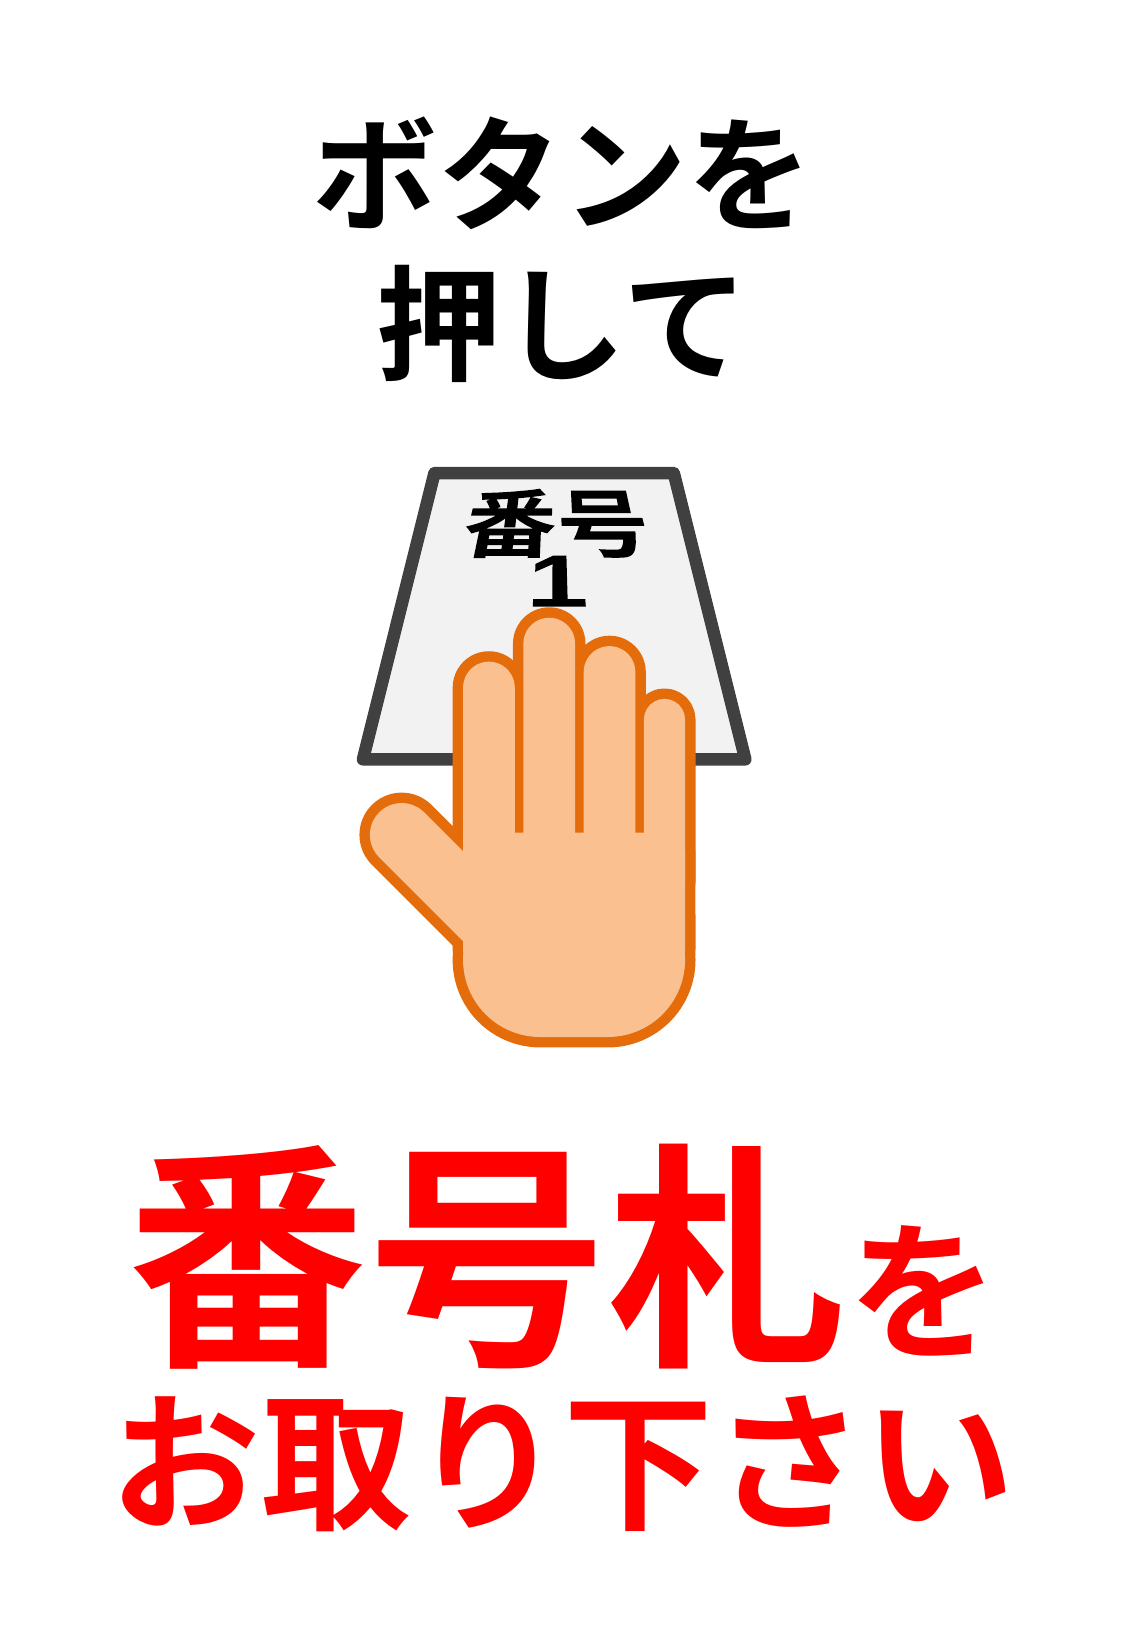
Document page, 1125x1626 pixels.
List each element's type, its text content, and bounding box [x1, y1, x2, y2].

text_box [362, 472, 746, 1038]
text_box 番号札を [1, 1100, 1125, 1360]
text_box ボタンを 押して [0, 88, 1125, 404]
text_box お取り下さい [1, 1360, 1125, 1556]
